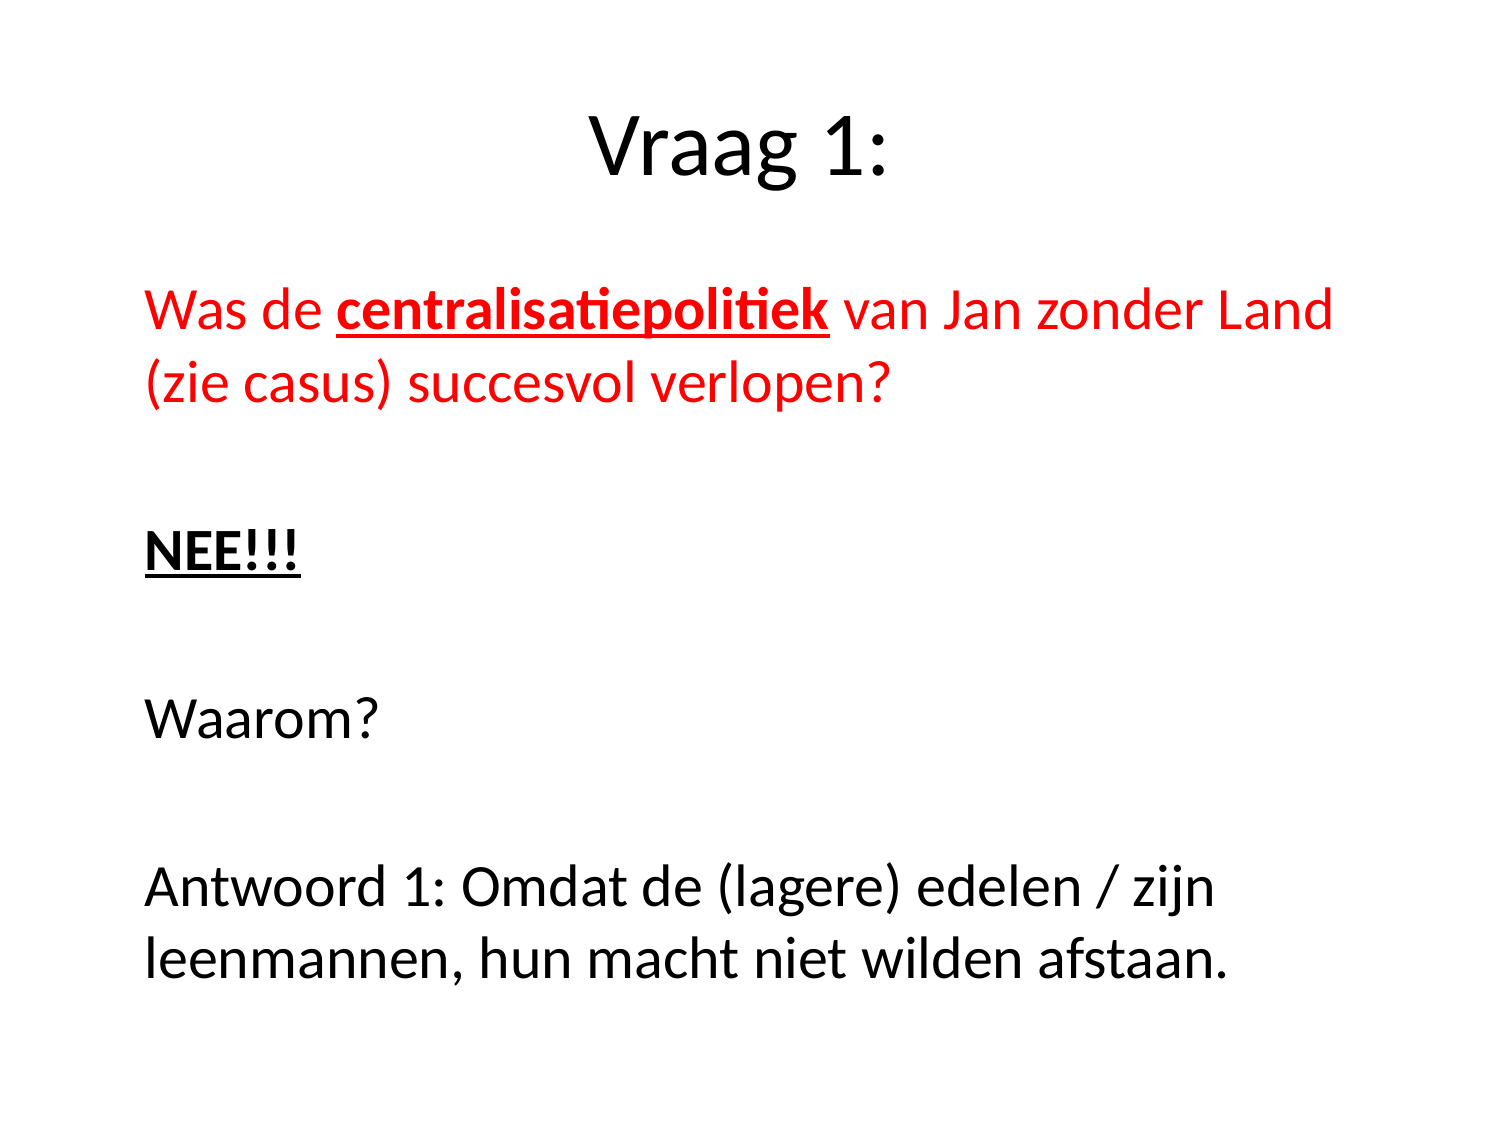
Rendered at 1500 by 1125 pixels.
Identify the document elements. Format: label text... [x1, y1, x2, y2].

list Was de centralisatiepolitiek van Jan zonder Land (zie casus) succesvol verlopen? NEE!!! Waarom? Antwoord 1: Omdat de (lagere) edelen / zijn leenmannen, hun macht niet wilden afstaan. [75, 262, 1425, 1005]
title Vraag 1: [75, 45, 1425, 233]
